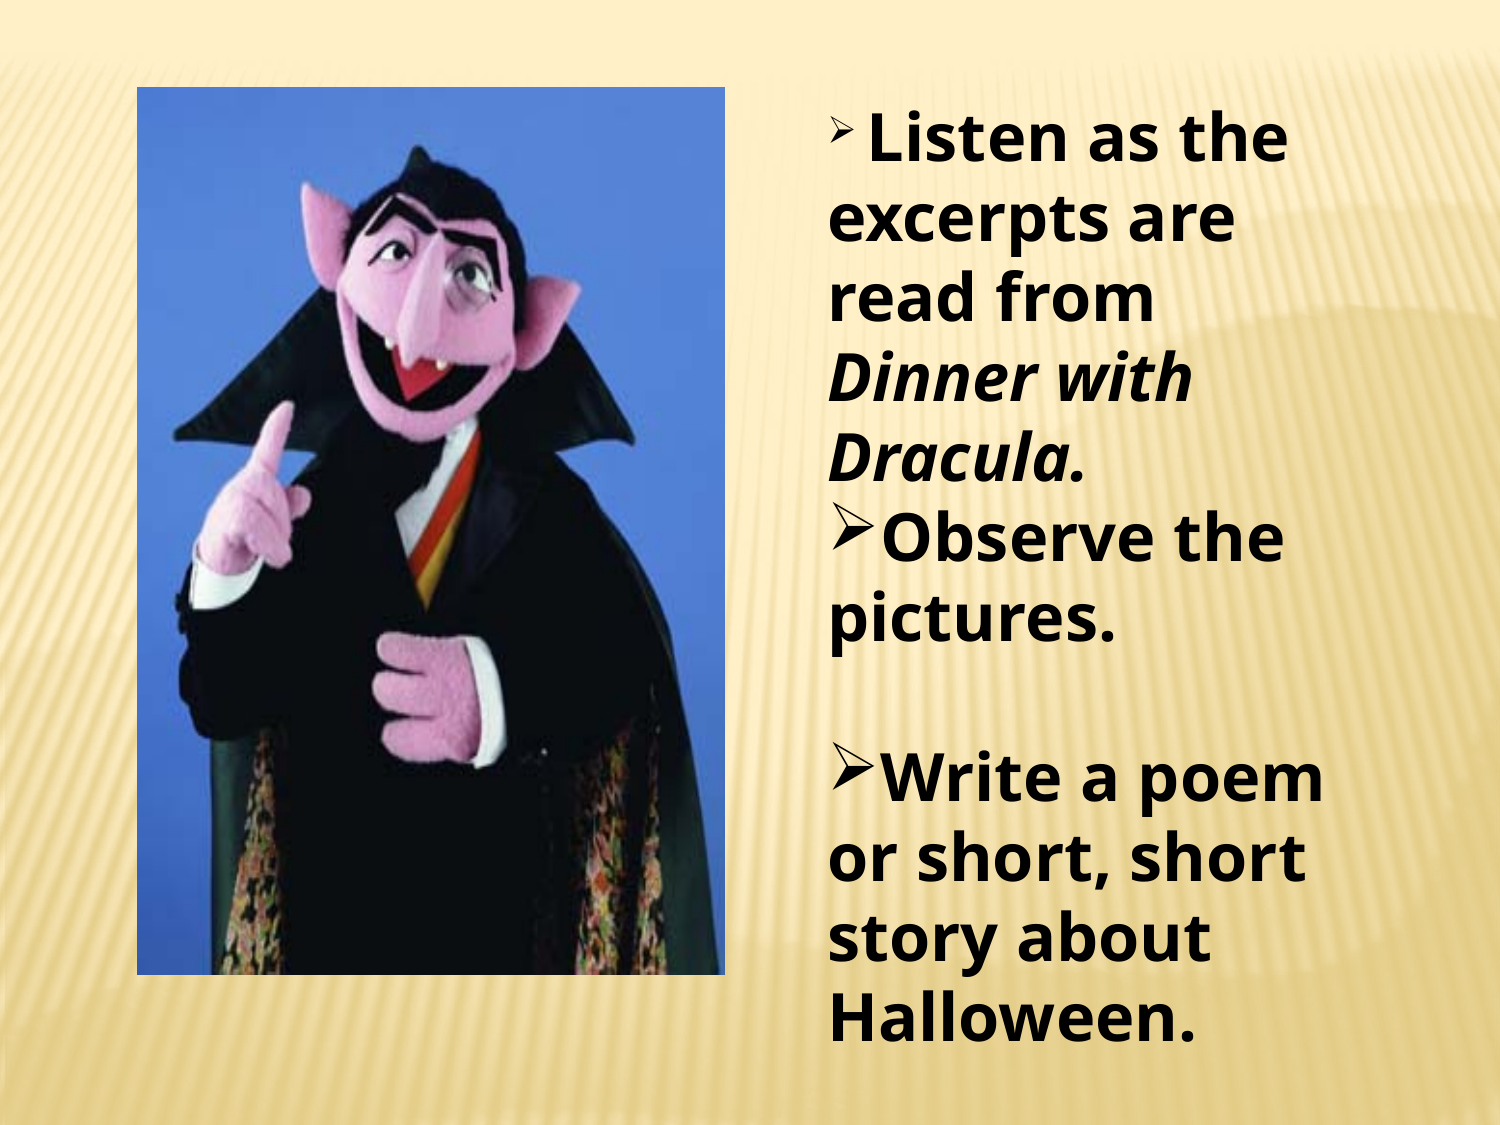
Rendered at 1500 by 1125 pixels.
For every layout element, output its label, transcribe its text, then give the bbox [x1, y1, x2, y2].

text_box Listen as the excerpts are read from Dinner with Dracula. Observe the pictures. Write a poem or short, short story about Halloween. [812, 87, 1388, 1062]
picture [137, 87, 726, 976]
